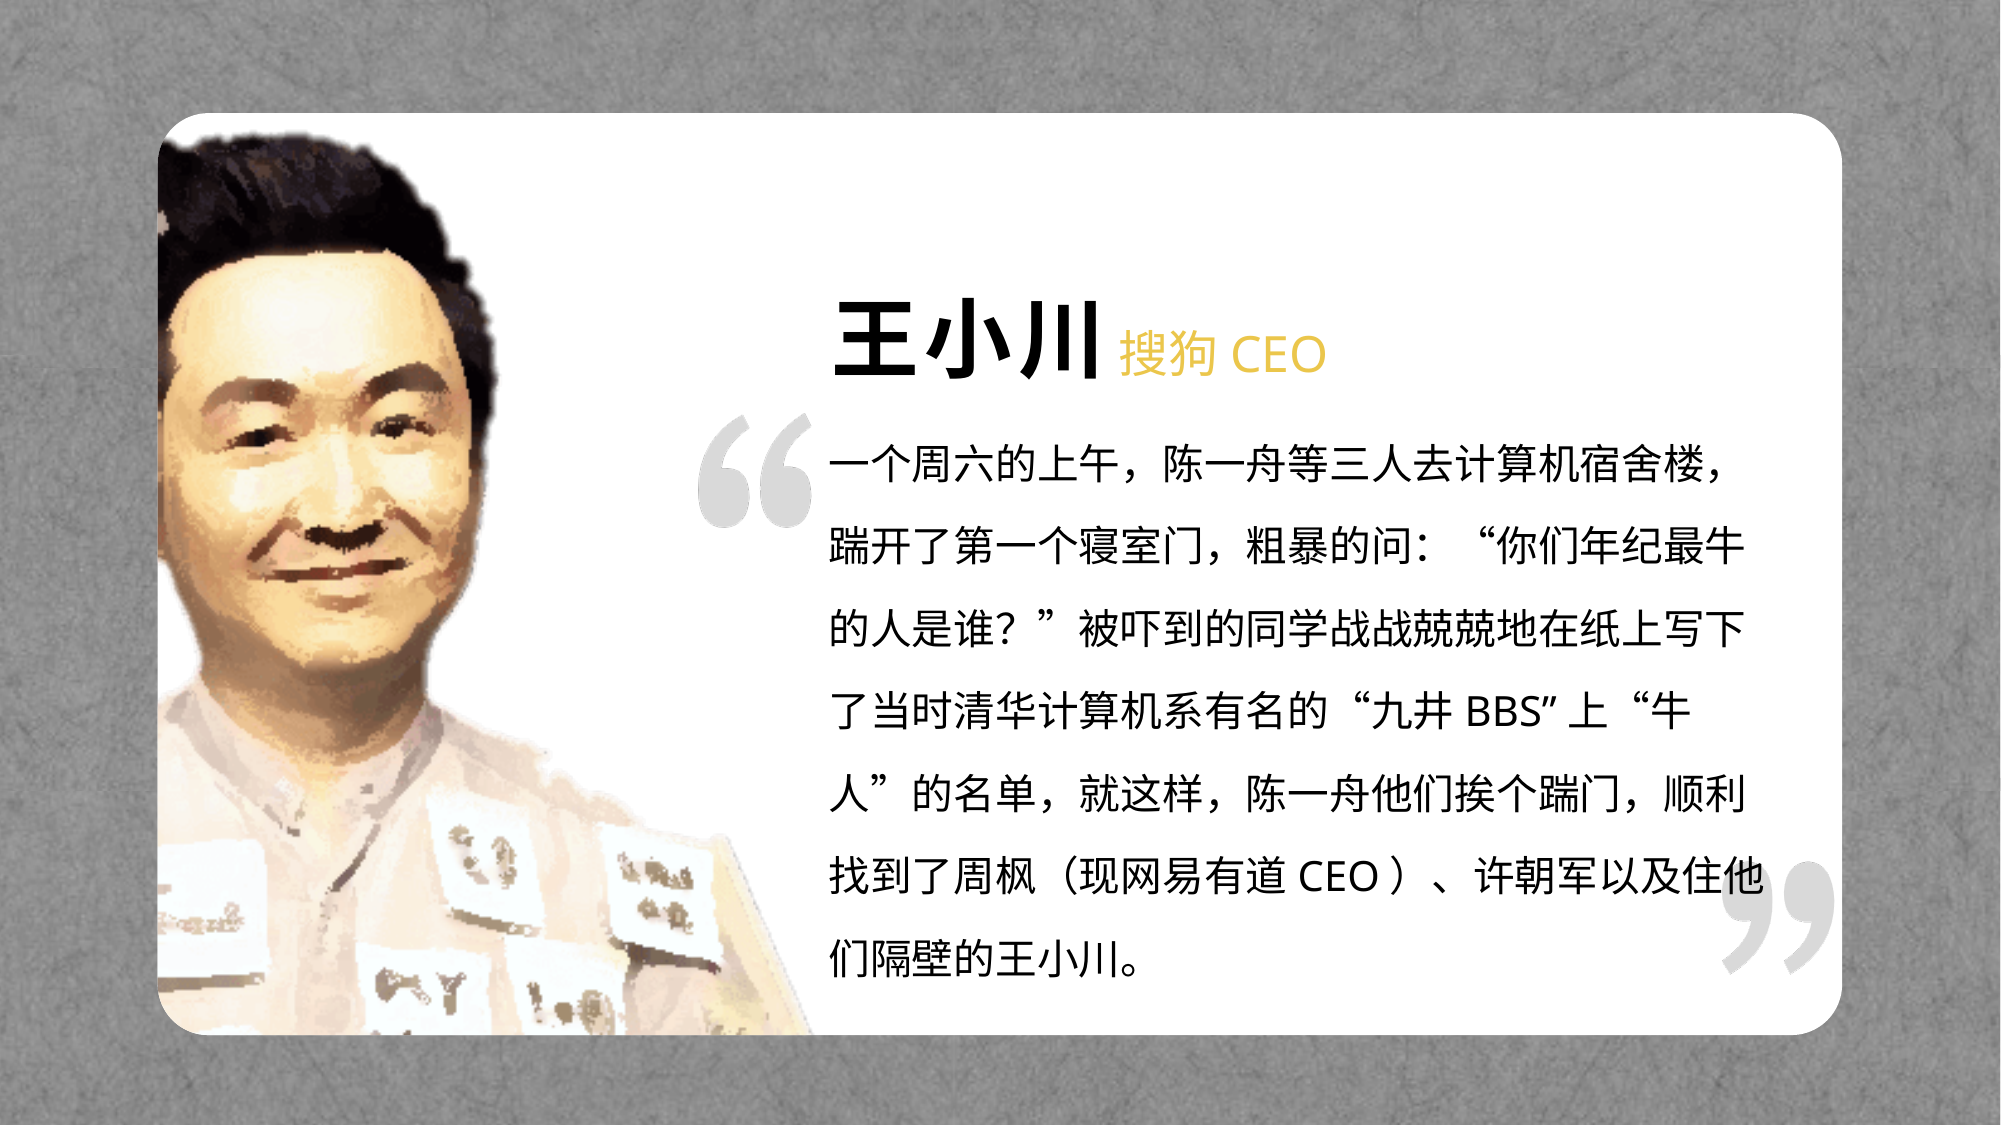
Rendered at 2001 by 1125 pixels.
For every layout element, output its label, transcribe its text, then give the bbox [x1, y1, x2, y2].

picture [0, 0, 2001, 1125]
text_box [198, 112, 1844, 838]
text_box 王小川 [878, 276, 1122, 397]
text_box [205, 991, 1842, 1037]
text_box 搜狗CEO [1103, 315, 1344, 390]
text_box 一个周六的上午，陈一舟等三人去计算机宿舍楼，踹开了第一个寝室门，粗暴的问：“你们年纪最牛的人是谁？”被吓到的同学战战兢兢地在纸上写下了当时清华计算机系有名的“九井BBS”上“牛人”的名单，就这样，陈一舟他们挨个踹门，顺利找到了周枫（现网易有道CEO）、许朝军以及住他们隔壁的王小川。 [878, 397, 1787, 991]
